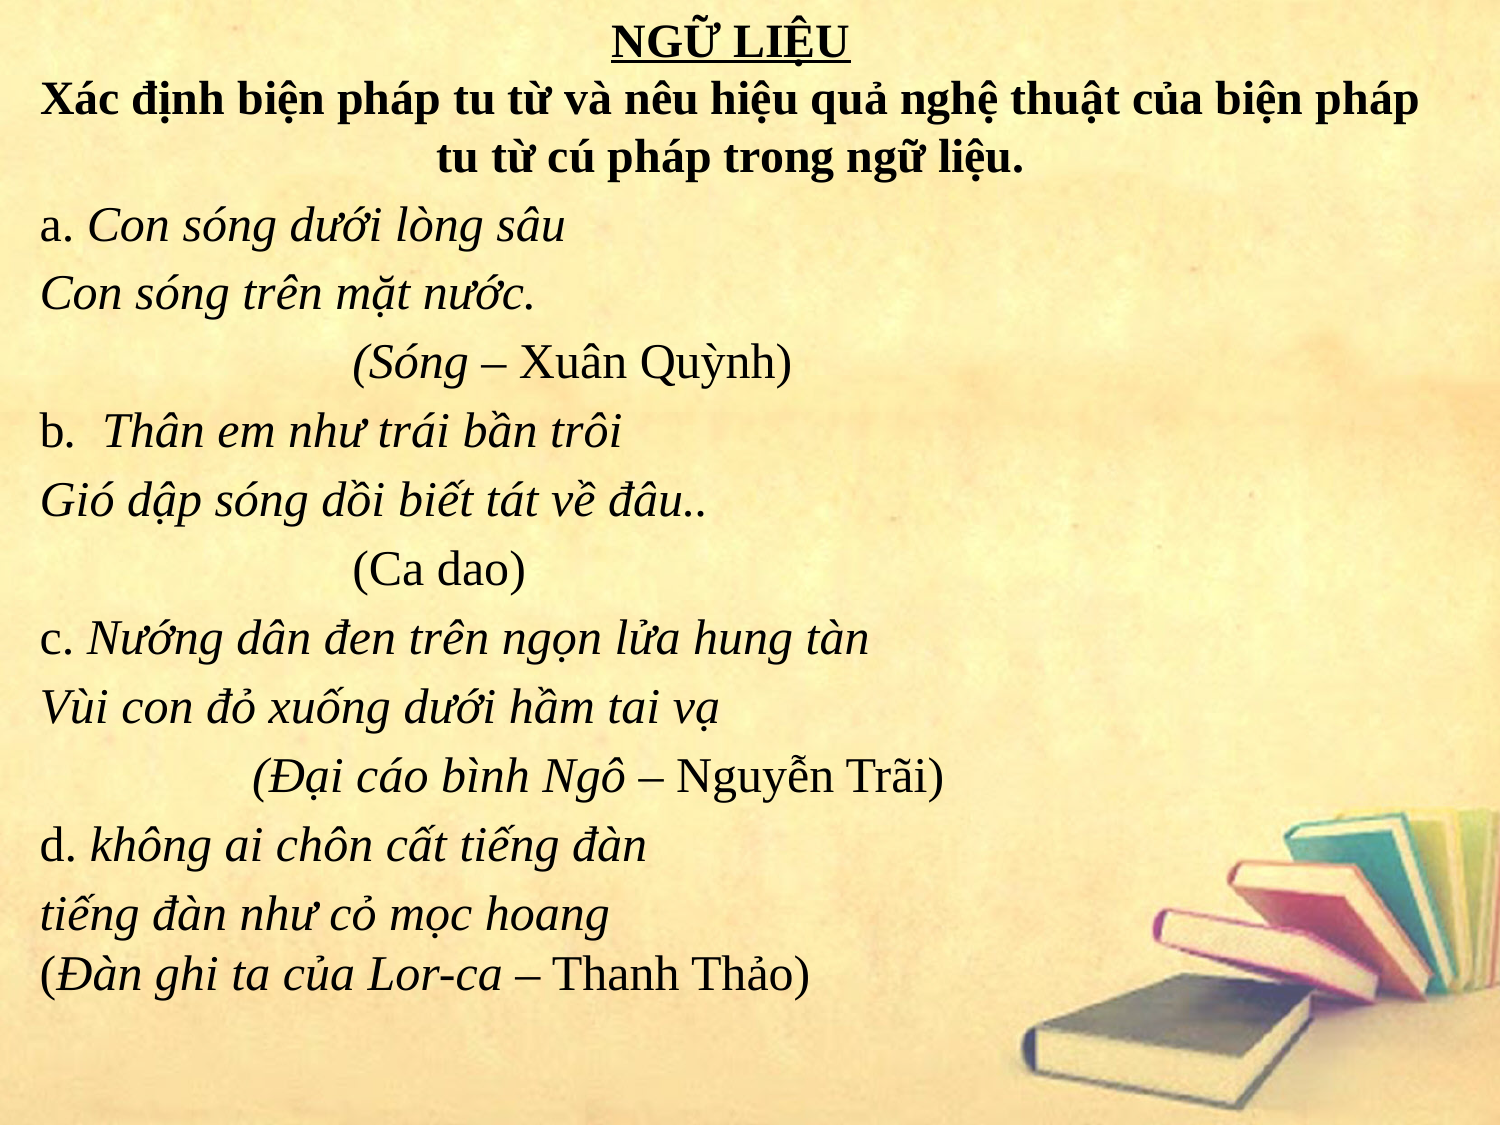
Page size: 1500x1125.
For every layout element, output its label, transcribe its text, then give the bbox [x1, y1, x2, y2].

text_box NGỮ LIỆU Xác định biện pháp tu từ và nêu hiệu quả nghệ thuật của biện pháp tu từ cú pháp trong ngữ liệu. a. Con sóng dưới lòng sâu Con sóng trên mặt nước. (Sóng – Xuân Quỳnh) b. Thân em như trái bần trôi Gió dập sóng dồi biết tát về đâu.. (Ca dao) c. Nướng dân đen trên ngọn lửa hung tàn Vùi con đỏ xuống dưới hầm tai vạ (Đại cáo bình Ngô – Nguyễn Trãi) d. không ai chôn cất tiếng đàn tiếng đàn như cỏ mọc hoang (Đàn ghi ta của Lor-ca – Thanh Thảo) [24, 2, 1438, 1009]
